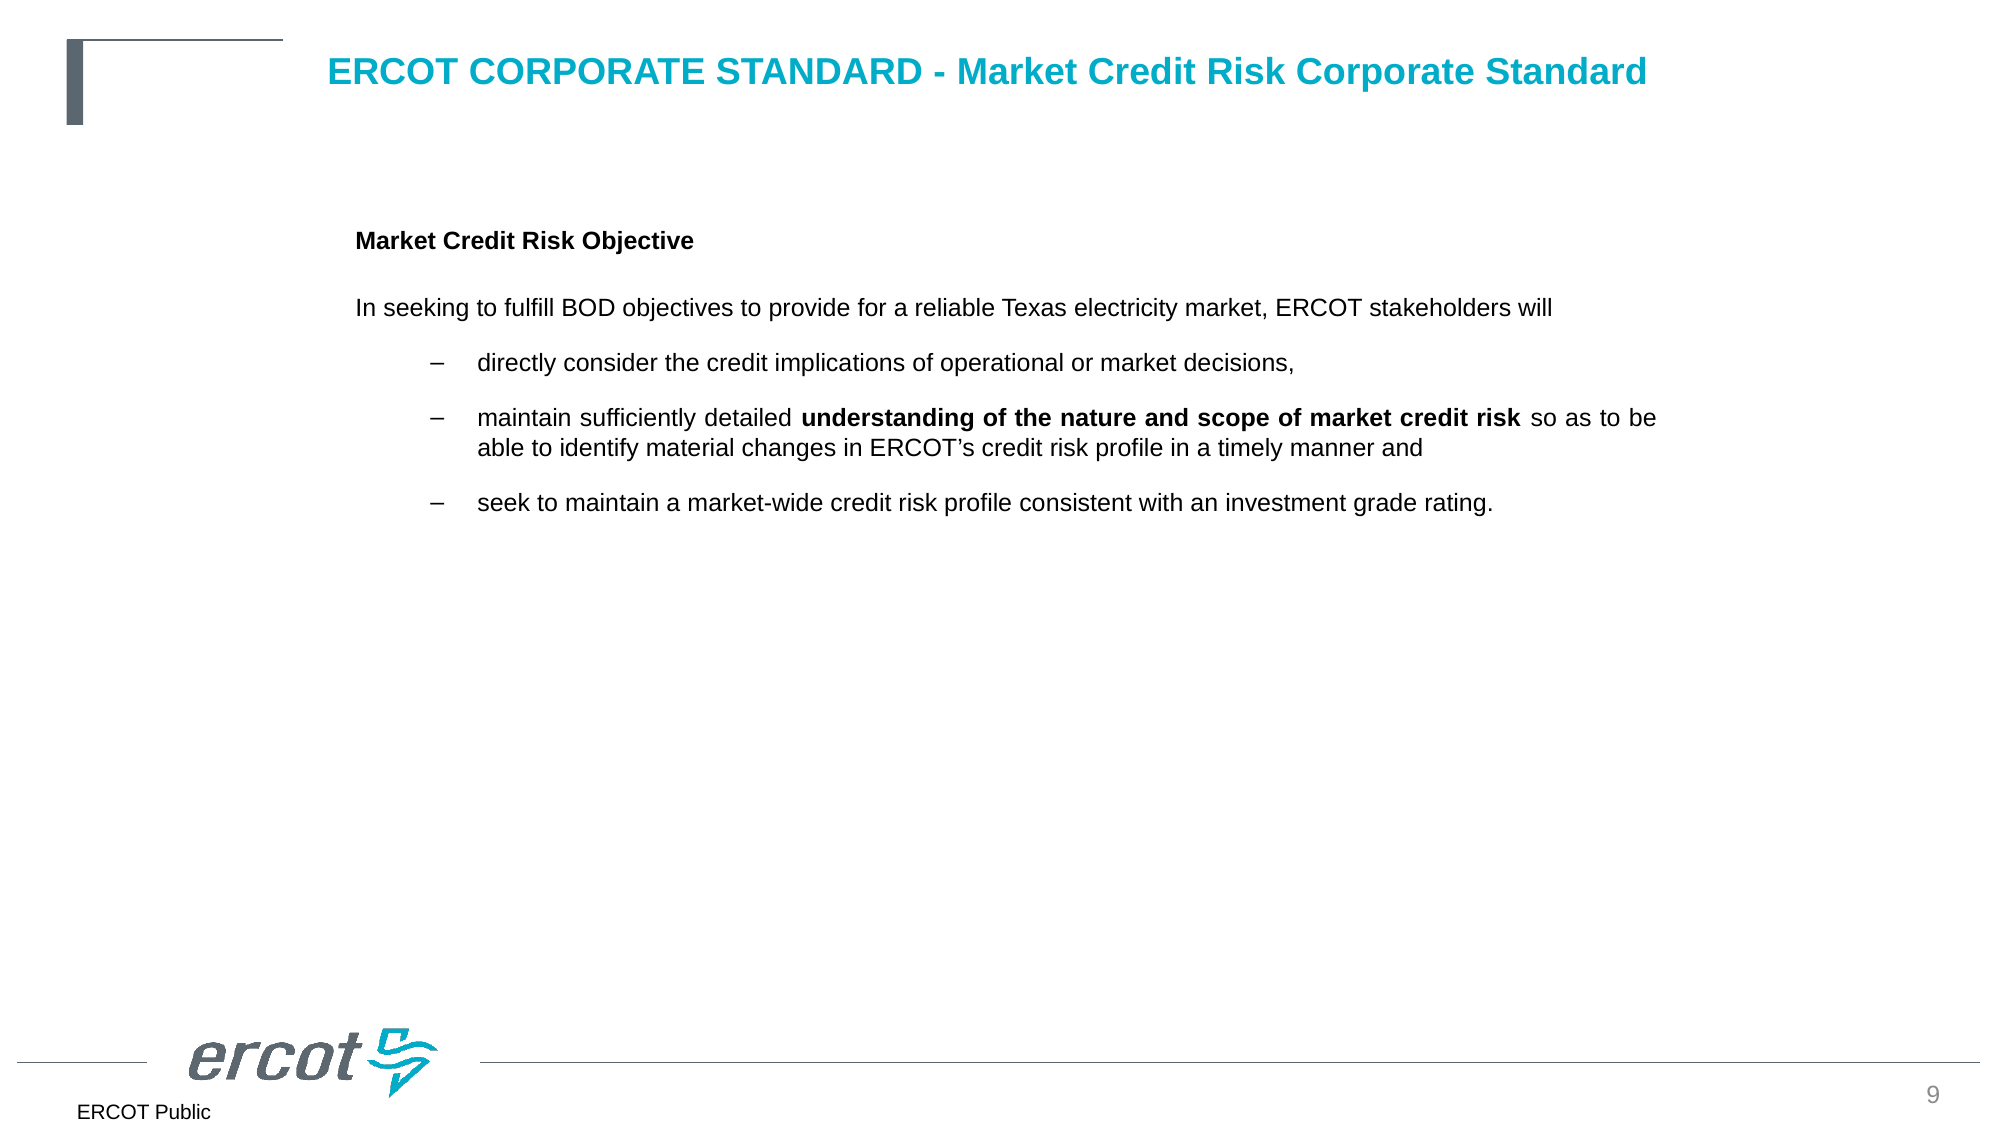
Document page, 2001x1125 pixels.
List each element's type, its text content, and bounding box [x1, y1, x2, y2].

list Market Credit Risk Objective In seeking to fulfill BOD objectives to provide for a reliable Texas electricity market, ERCOT stakeholders will directly consider the credit implications of operational or market decisions, maintain sufficiently detailed understanding of the nature and scope of market credit risk so as to be able to identify material changes in ERCOT’s credit risk profile in a timely manner and seek to maintain a market-wide credit risk profile consistent with an investment grade rating. [340, 217, 1672, 780]
slide_number 9 [1883, 1076, 1984, 1112]
title ERCOT CORPORATE STANDARD - Market Credit Risk Corporate Standard [312, 39, 1700, 175]
picture [183, 1024, 442, 1100]
